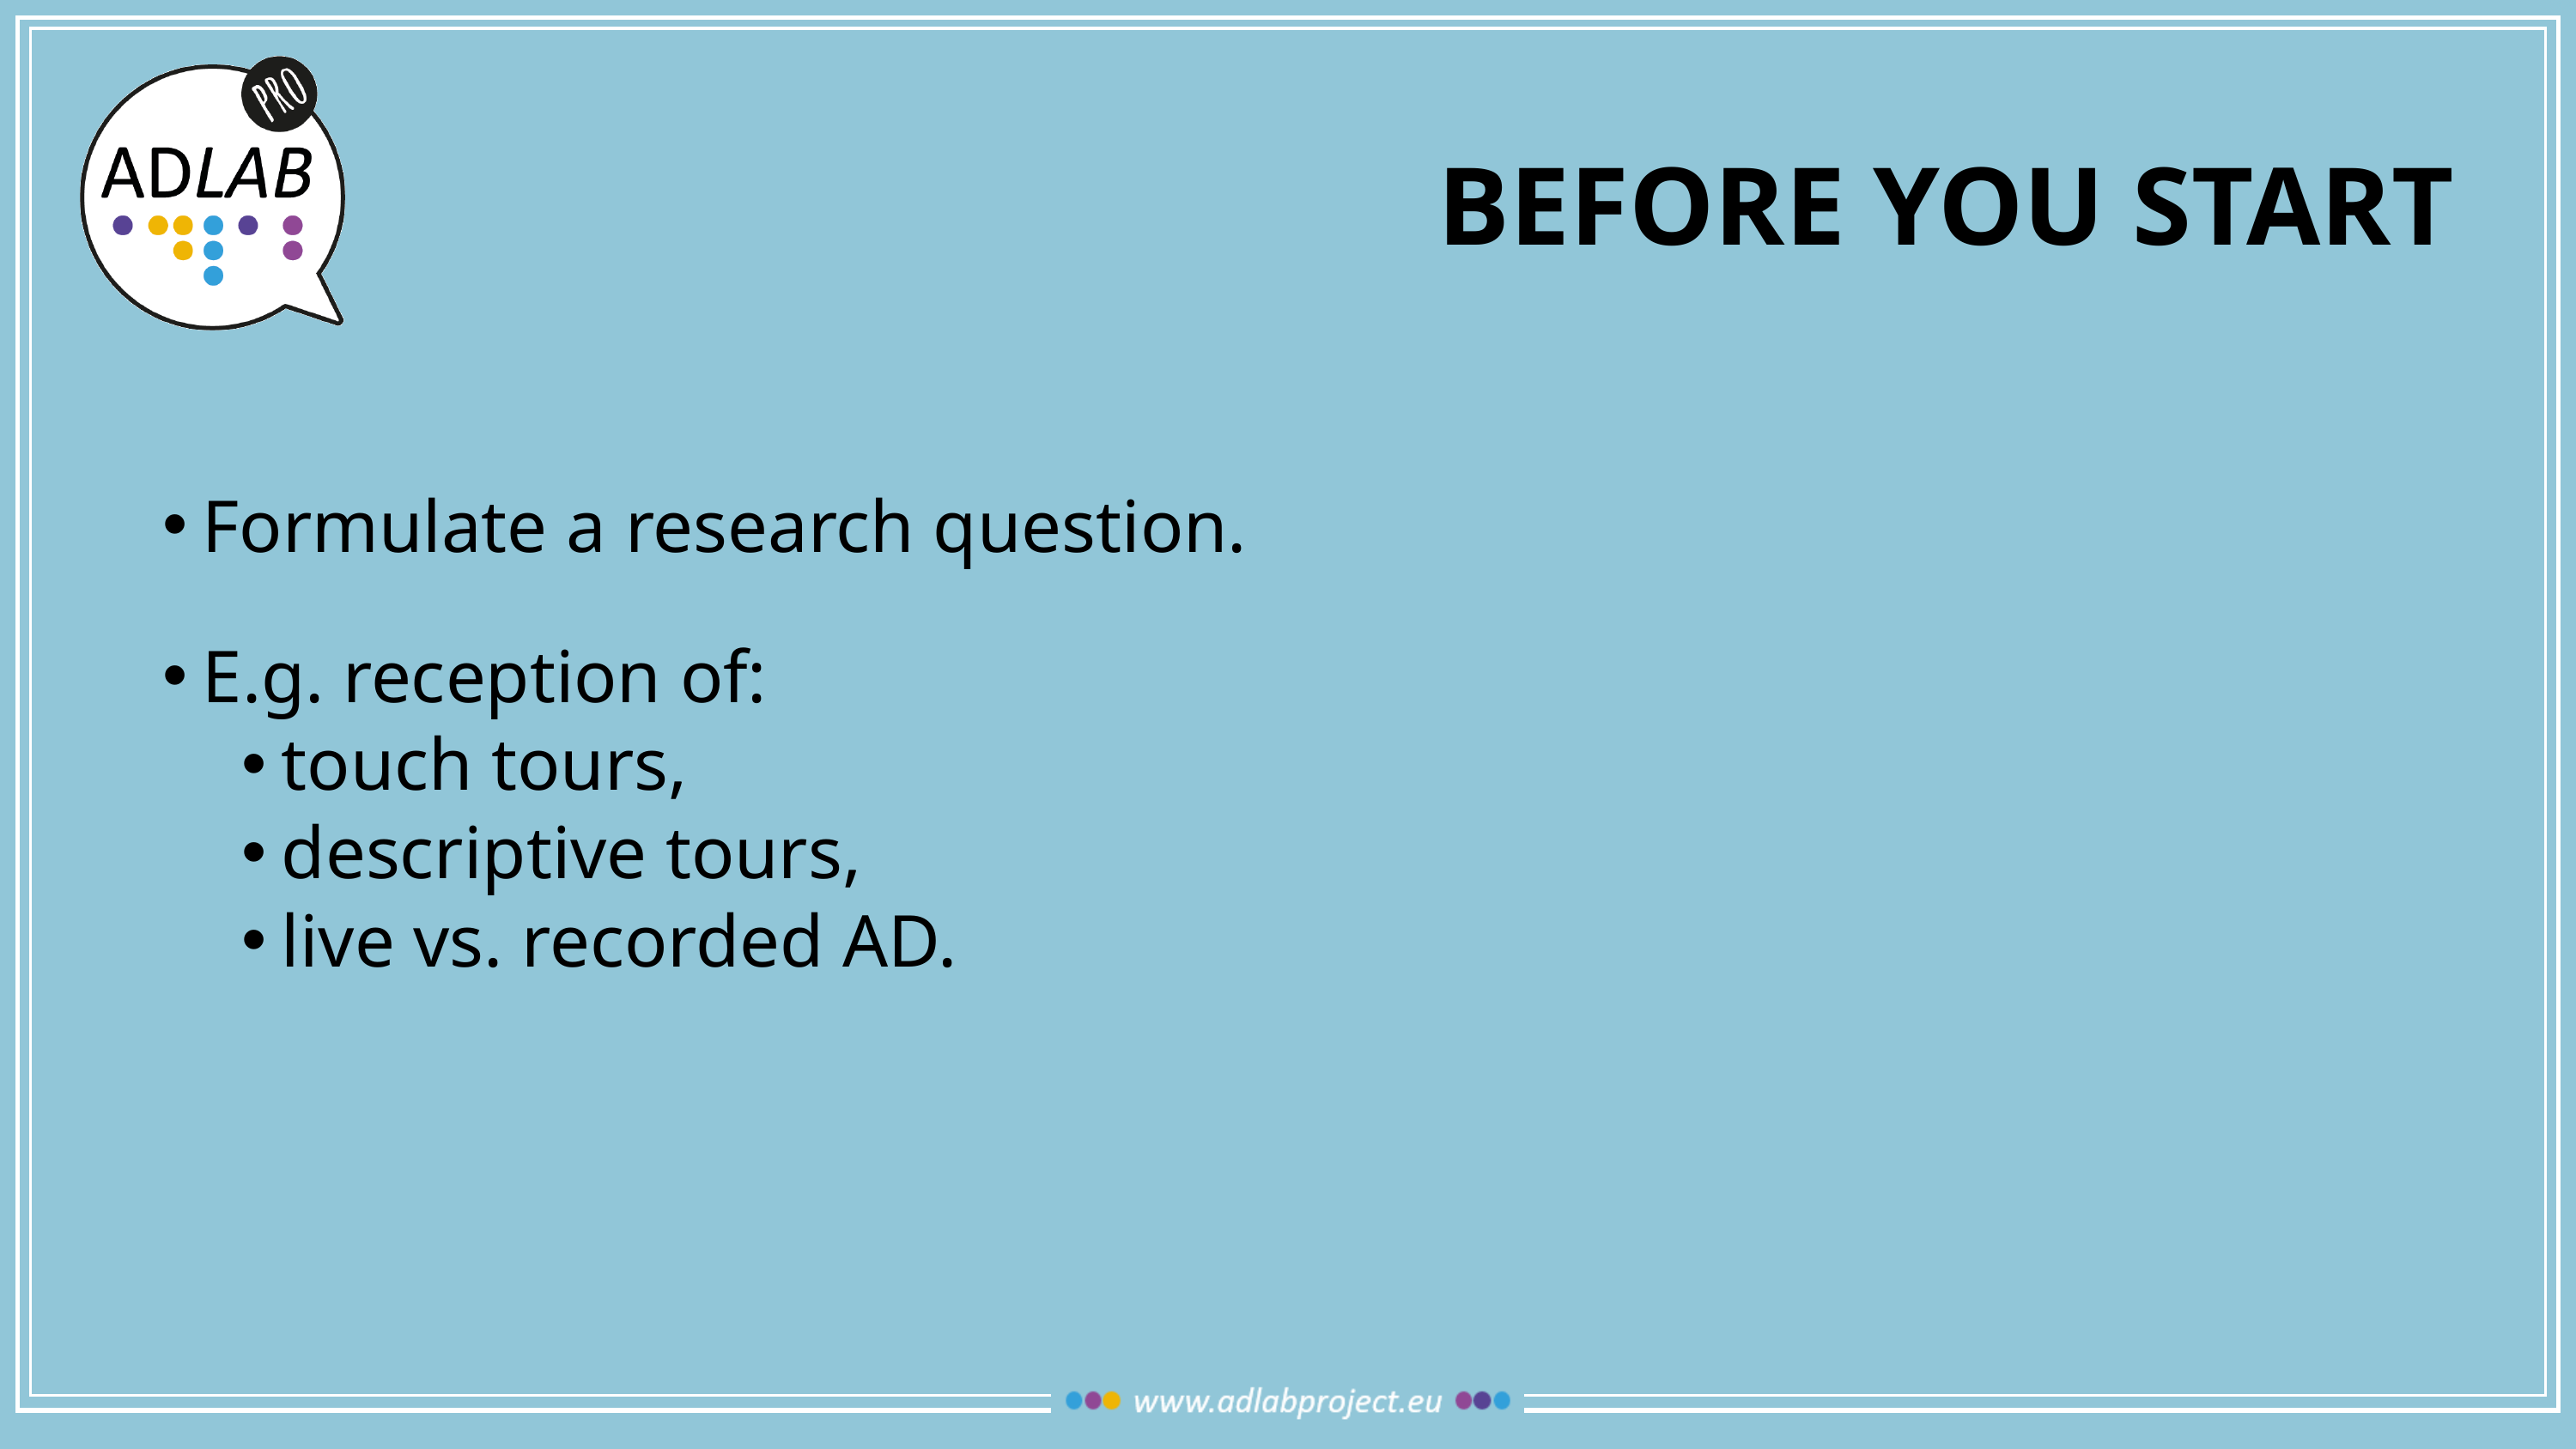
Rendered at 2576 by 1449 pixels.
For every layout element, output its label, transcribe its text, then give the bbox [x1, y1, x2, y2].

title Before you start [384, 70, 2467, 351]
picture [72, 49, 353, 330]
picture [1051, 1378, 1524, 1429]
list Formulate a research question. E.g. reception of: touch tours, descriptive tours, live vs. recorded AD. [150, 431, 2467, 1087]
